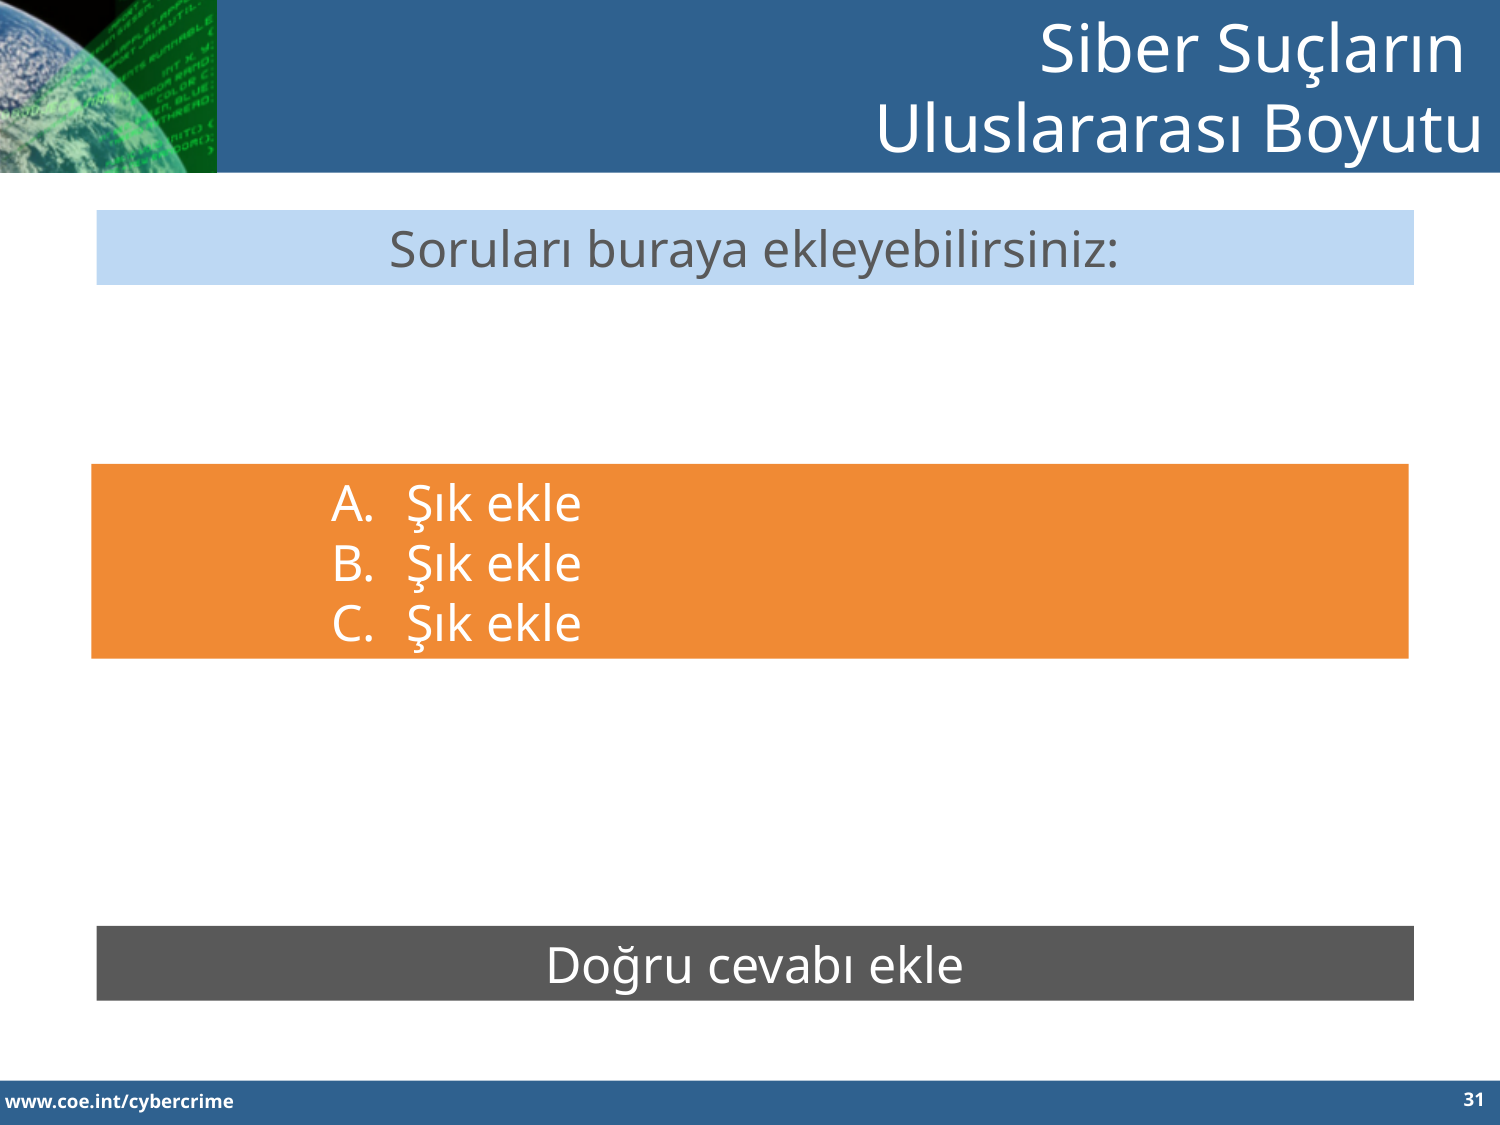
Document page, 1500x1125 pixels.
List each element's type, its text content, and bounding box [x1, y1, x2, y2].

text_box Siber Suçların Uluslararası Boyutu [329, 9, 1500, 162]
slide_number 31 [1149, 1079, 1500, 1125]
text_box Şık ekle Şık ekle Şık ekle [91, 463, 1409, 659]
text_box Soruları buraya ekleyebilirsiniz: [96, 210, 1414, 285]
text_box Doğru cevabı ekle [96, 925, 1414, 1001]
picture [0, 1, 217, 173]
